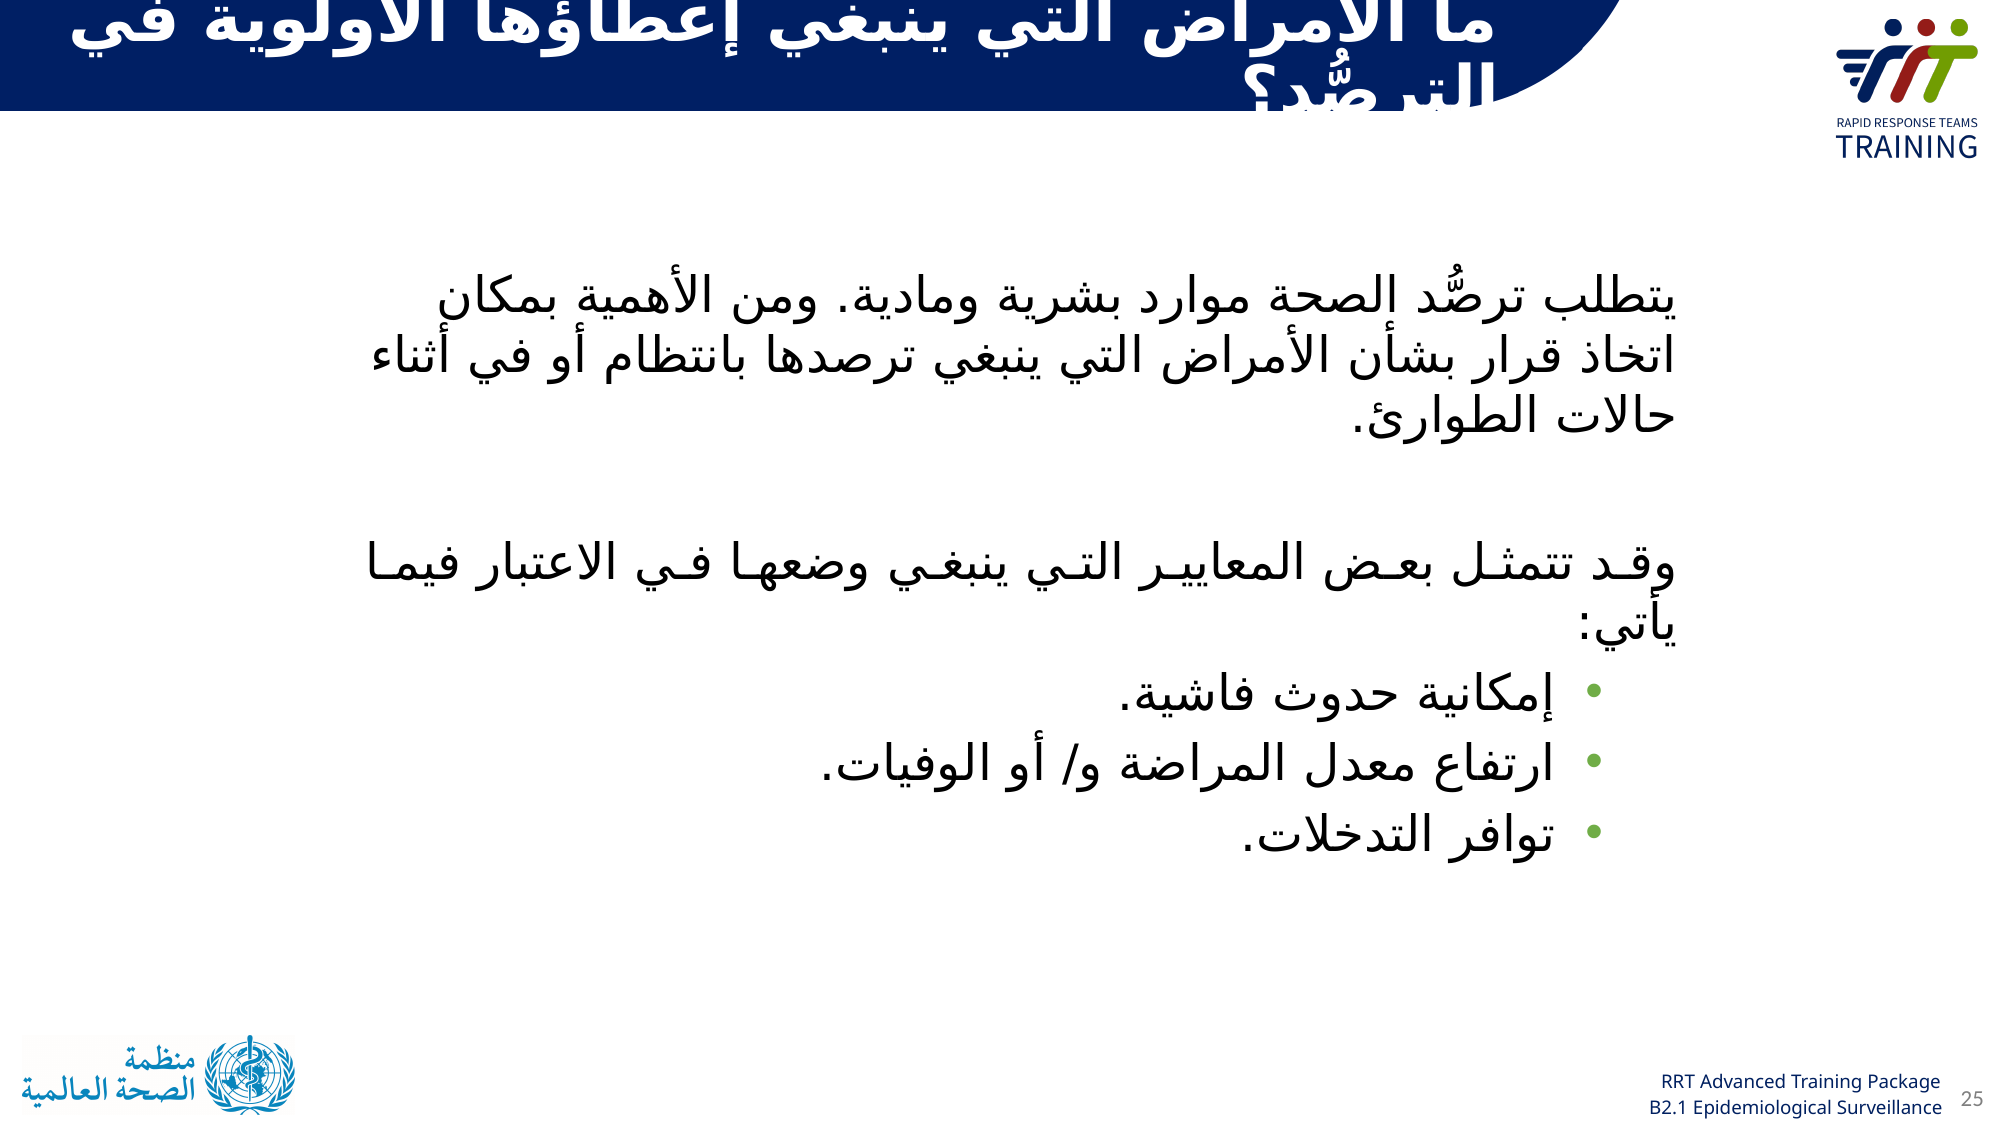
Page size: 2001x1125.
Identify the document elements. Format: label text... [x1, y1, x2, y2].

title ما الأمراض التي ينبغي إعطاؤها الأولوية في الترصُّد؟ [0, 3, 1508, 110]
picture [252, 1050, 258, 1059]
text_box يتطلب ترصُّد الصحة موارد بشرية ومادية. ومن الأهمية بمكان اتخاذ قرار بشأن الأمراض التي ينبغي ترصدها بانتظام أو في أثناء حالات الطوارئ. وقد تتمثل بعض المعايير التي ينبغي وضعها في الاعتبار فيما يأتي: إمكانية حدوث فاشية. ارتفاع معدل المراضة و/ أو الوفيات. توافر التدخلات. [357, 255, 1686, 984]
picture [1835, 19, 1978, 167]
picture [0, 0, 1646, 111]
picture [22, 1035, 295, 1115]
